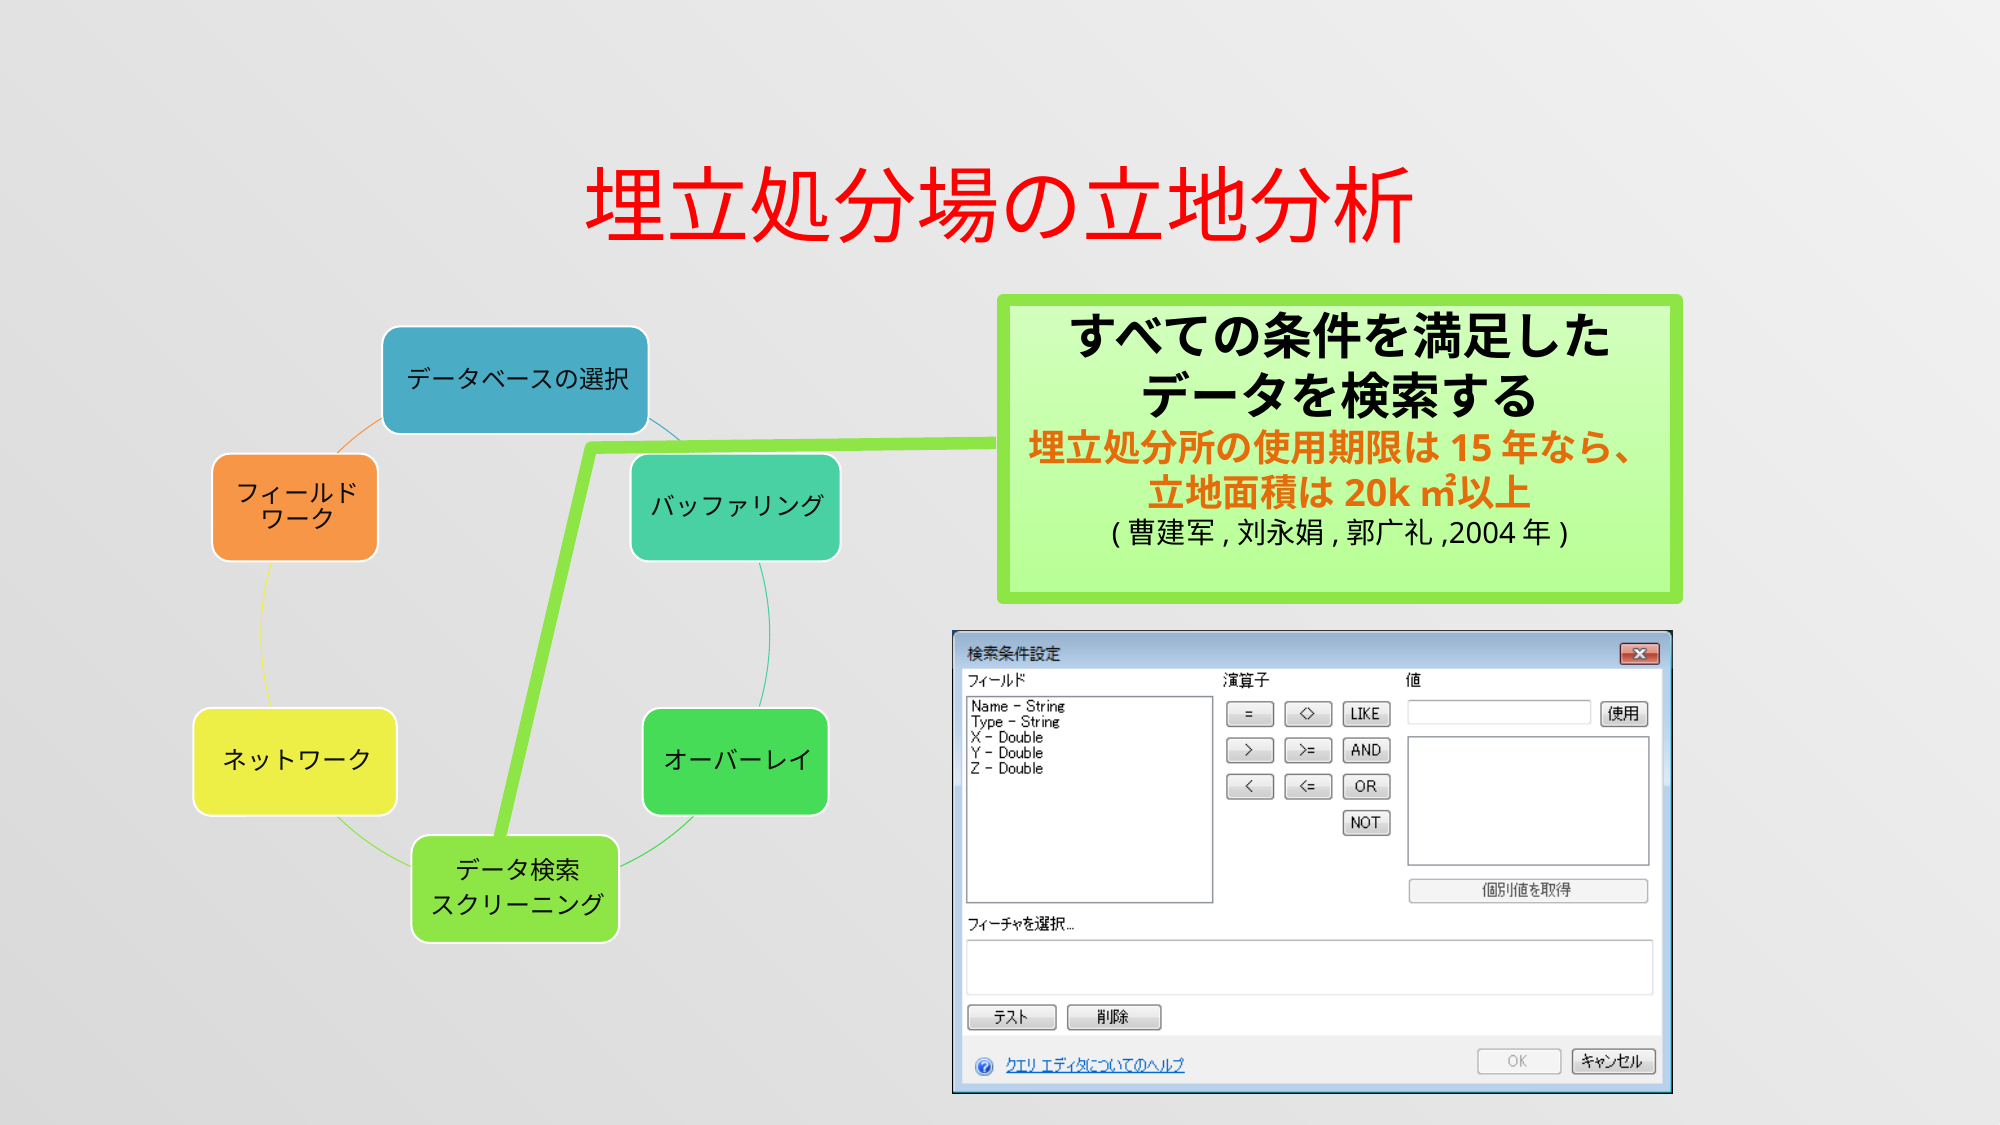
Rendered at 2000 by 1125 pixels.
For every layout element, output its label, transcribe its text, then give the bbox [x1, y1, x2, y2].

picture [951, 630, 1673, 1095]
title 埋立処分場の立地分析 [199, 45, 1800, 263]
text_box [211, 326, 823, 944]
text_box すべての条件を満足したデータを検索する 埋立処分所の使用期限は15年なら、 立地面積は20k㎡以上 (曹建军,刘永娟,郭广礼,2004年) [1002, 299, 1678, 599]
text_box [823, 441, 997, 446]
